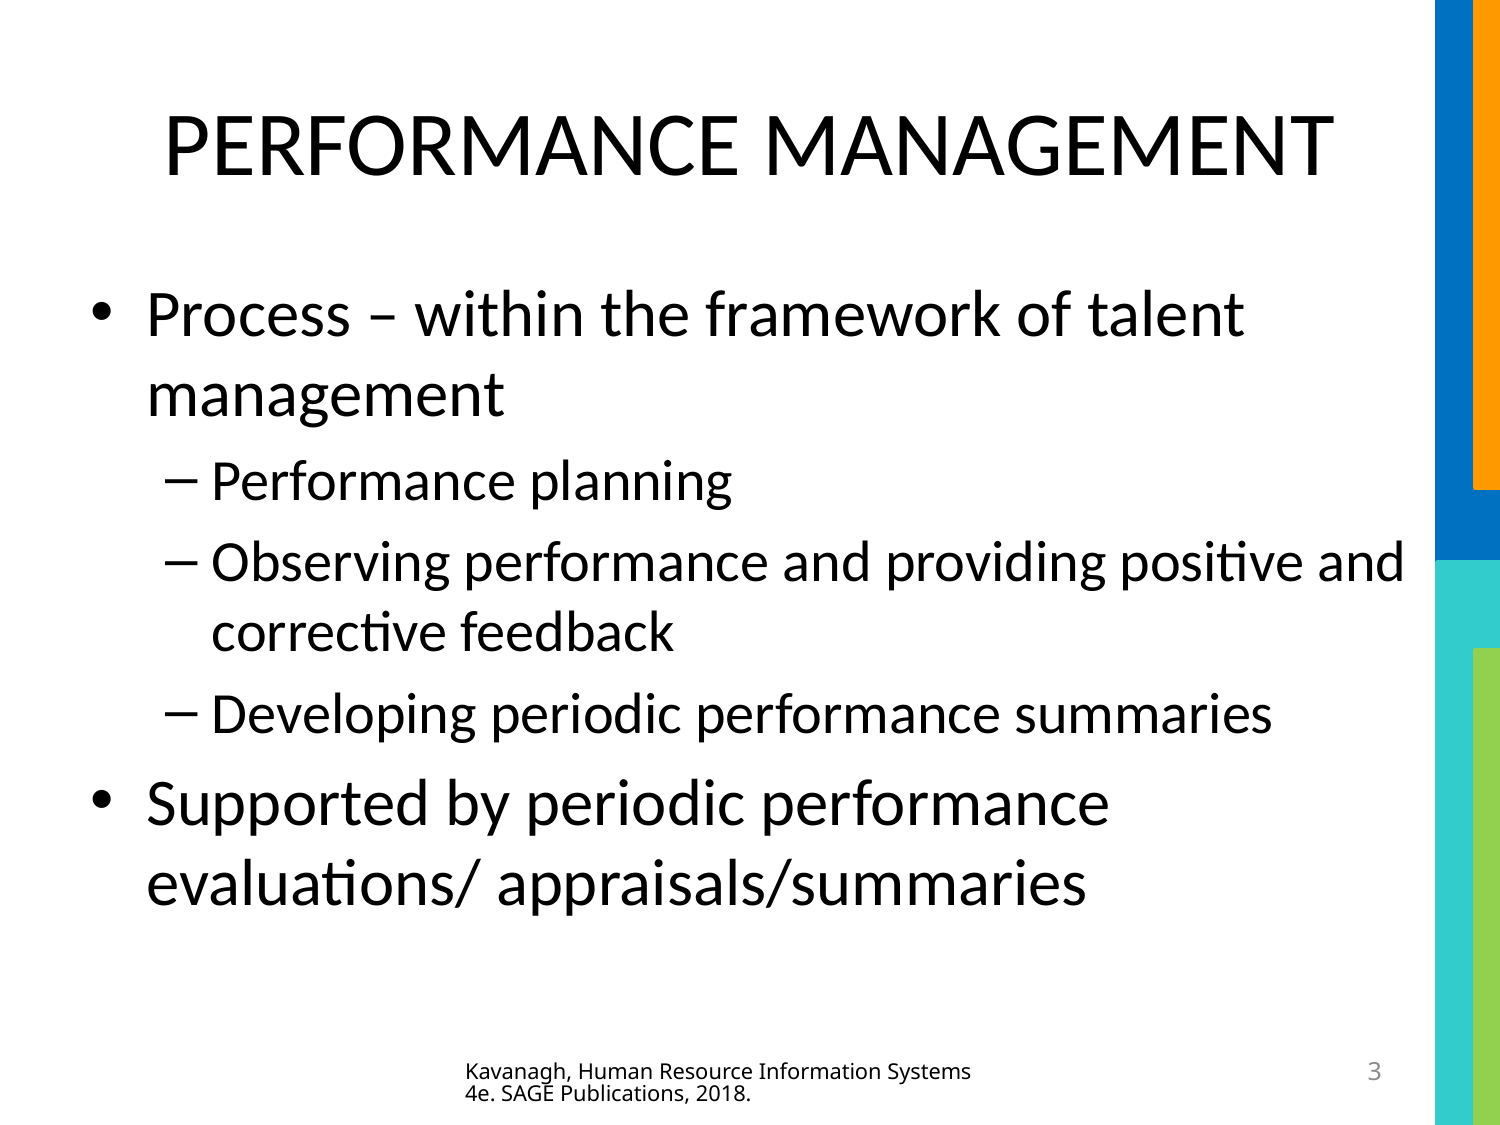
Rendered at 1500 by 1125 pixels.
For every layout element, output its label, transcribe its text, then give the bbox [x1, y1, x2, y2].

list Process – within the framework of talent management Performance planning Observing performance and providing positive and corrective feedback Developing periodic performance summaries Supported by periodic performance evaluations/ appraisals/summaries [75, 262, 1425, 1005]
slide_number 3 [1059, 1042, 1397, 1103]
title PERFORMANCE MANAGEMENT [75, 45, 1425, 233]
footer Kavanagh, Human Resource Information Systems 4e. SAGE Publications, 2018. [450, 1042, 1004, 1103]
